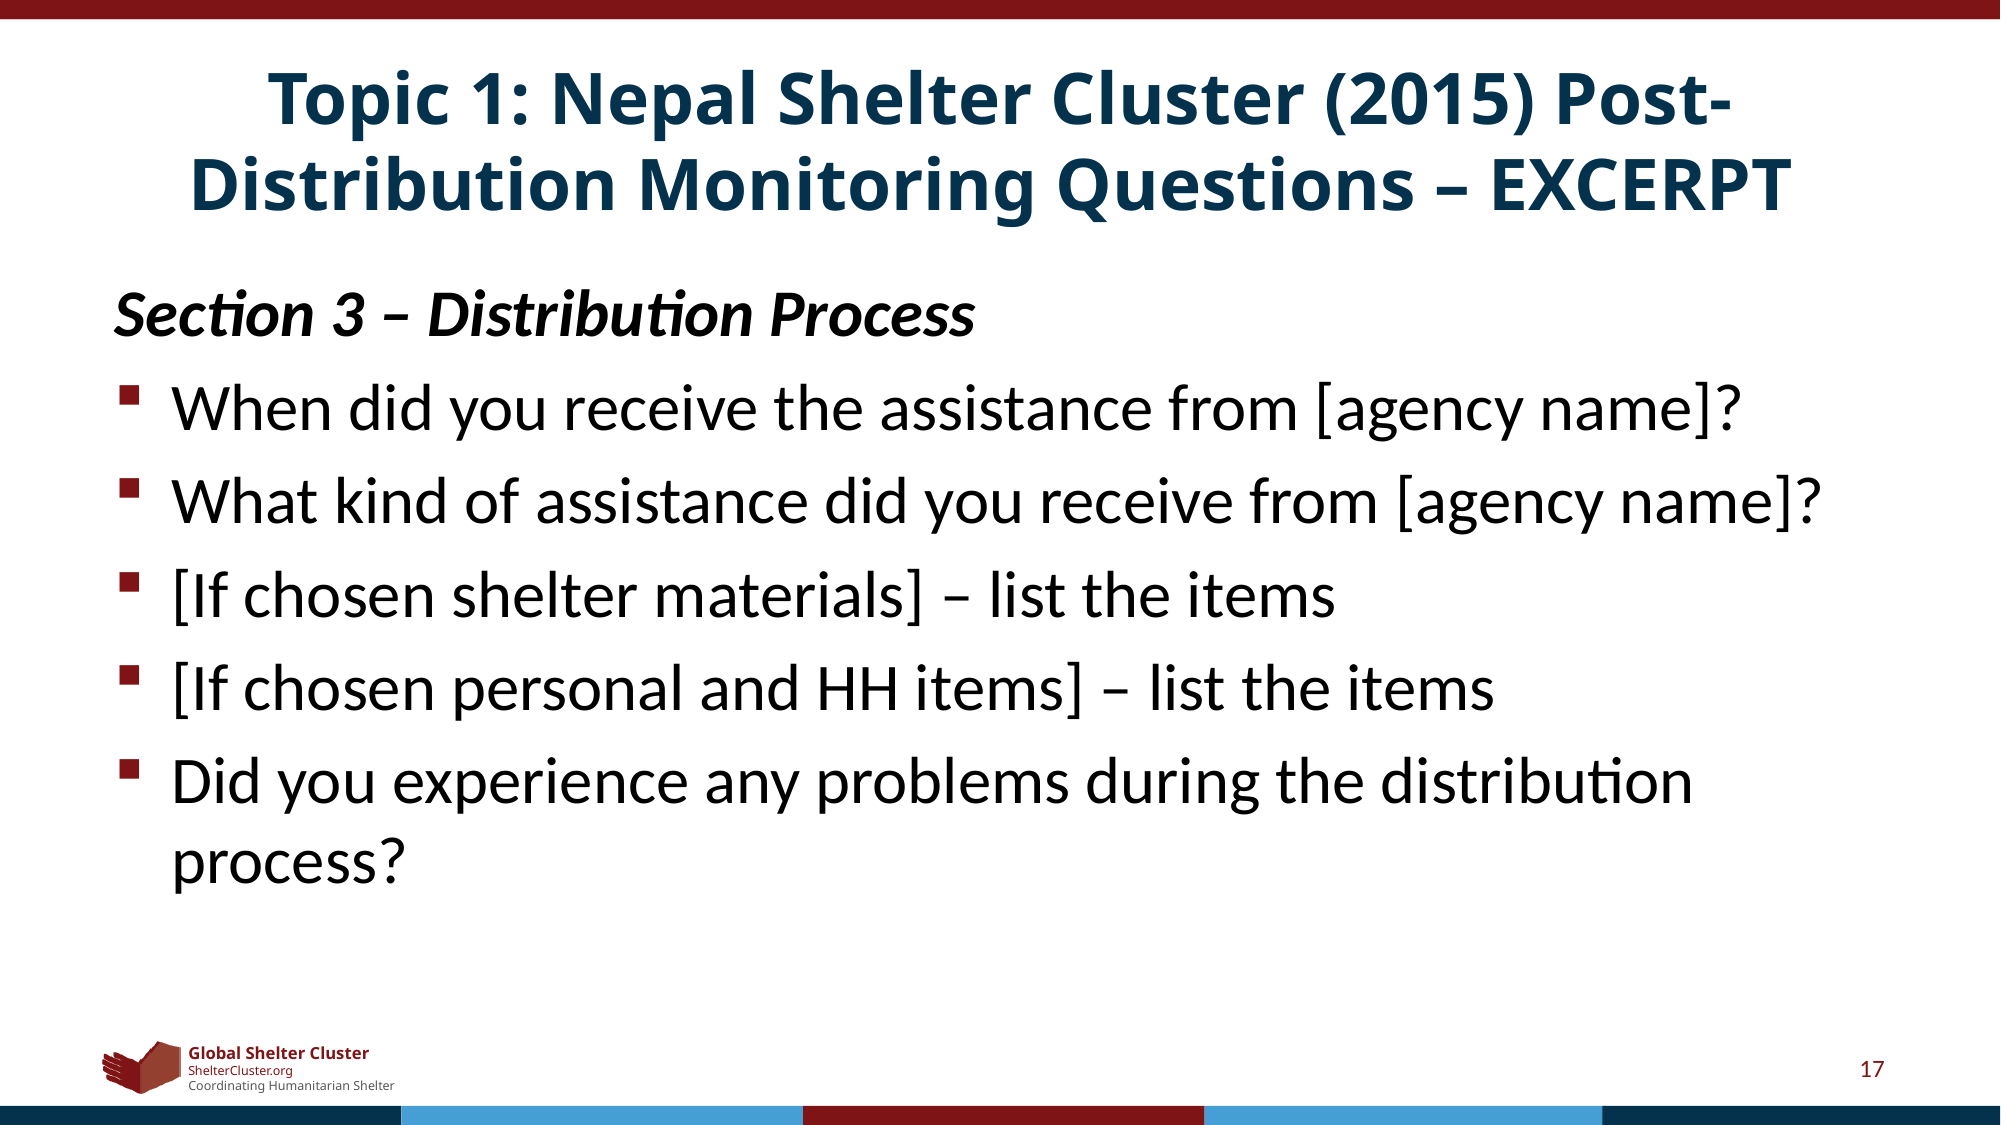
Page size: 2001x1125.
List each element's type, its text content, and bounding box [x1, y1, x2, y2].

list Section 3 – Distribution Process When did you receive the assistance from [agency name]? What kind of assistance did you receive from [agency name]? [If chosen shelter materials] – list the items [If chosen personal and HH items] – list the items Did you experience any problems during the distribution process? [99, 262, 1900, 1005]
slide_number 17 [1433, 1037, 1900, 1098]
title Topic 1: Nepal Shelter Cluster (2015) Post-Distribution Monitoring Questions – EXCERPT [99, 45, 1900, 233]
picture [102, 1041, 181, 1094]
